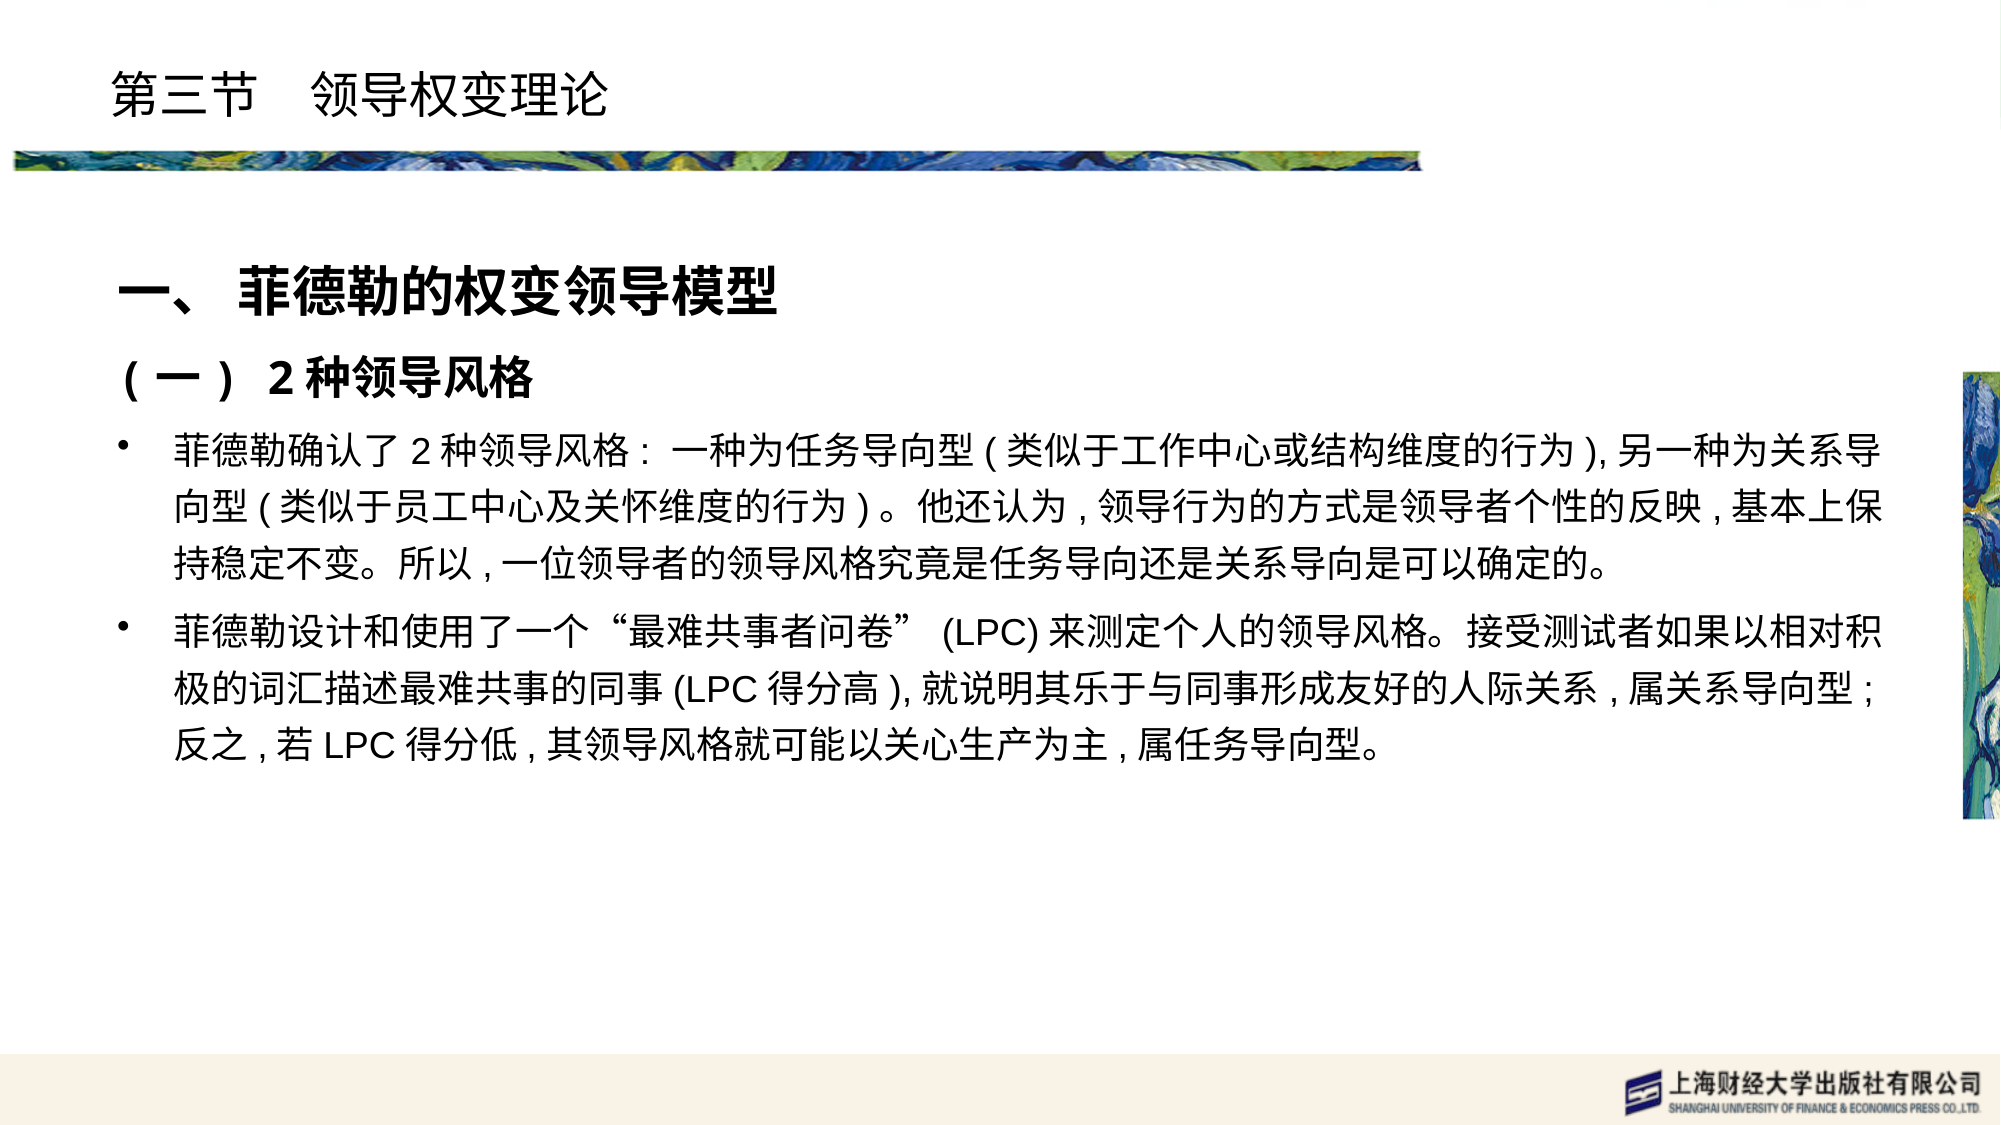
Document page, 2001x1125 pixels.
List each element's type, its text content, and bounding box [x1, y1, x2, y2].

list 一、 菲德勒的权变领导模型 (一) 2种领导风格 菲德勒确认了2种领导风格: 一种为任务导向型(类似于工作中心或结构维度的行为),另一种为关系导向型(类似于员工中心及关怀维度的行为)。他还认为,领导行为的方式是领导者个性的反映,基本上保持稳定不变。所以,一位领导者的领导风格究竟是任务导向还是关系导向是可以确定的。 菲德勒设计和使用了一个“最难共事者问卷”(LPC)来测定个人的领导风格。接受测试者如果以相对积极的词汇描述最难共事的同事(LPC得分高),就说明其乐于与同事形成友好的人际关系,属关系导向型;反之,若LPC得分低,其领导风格就可能以关心生产为主,属任务导向型。 [102, 233, 1898, 1032]
picture [0, 0, 2001, 1125]
title 第三节 领导权变理论 [94, 42, 1451, 146]
